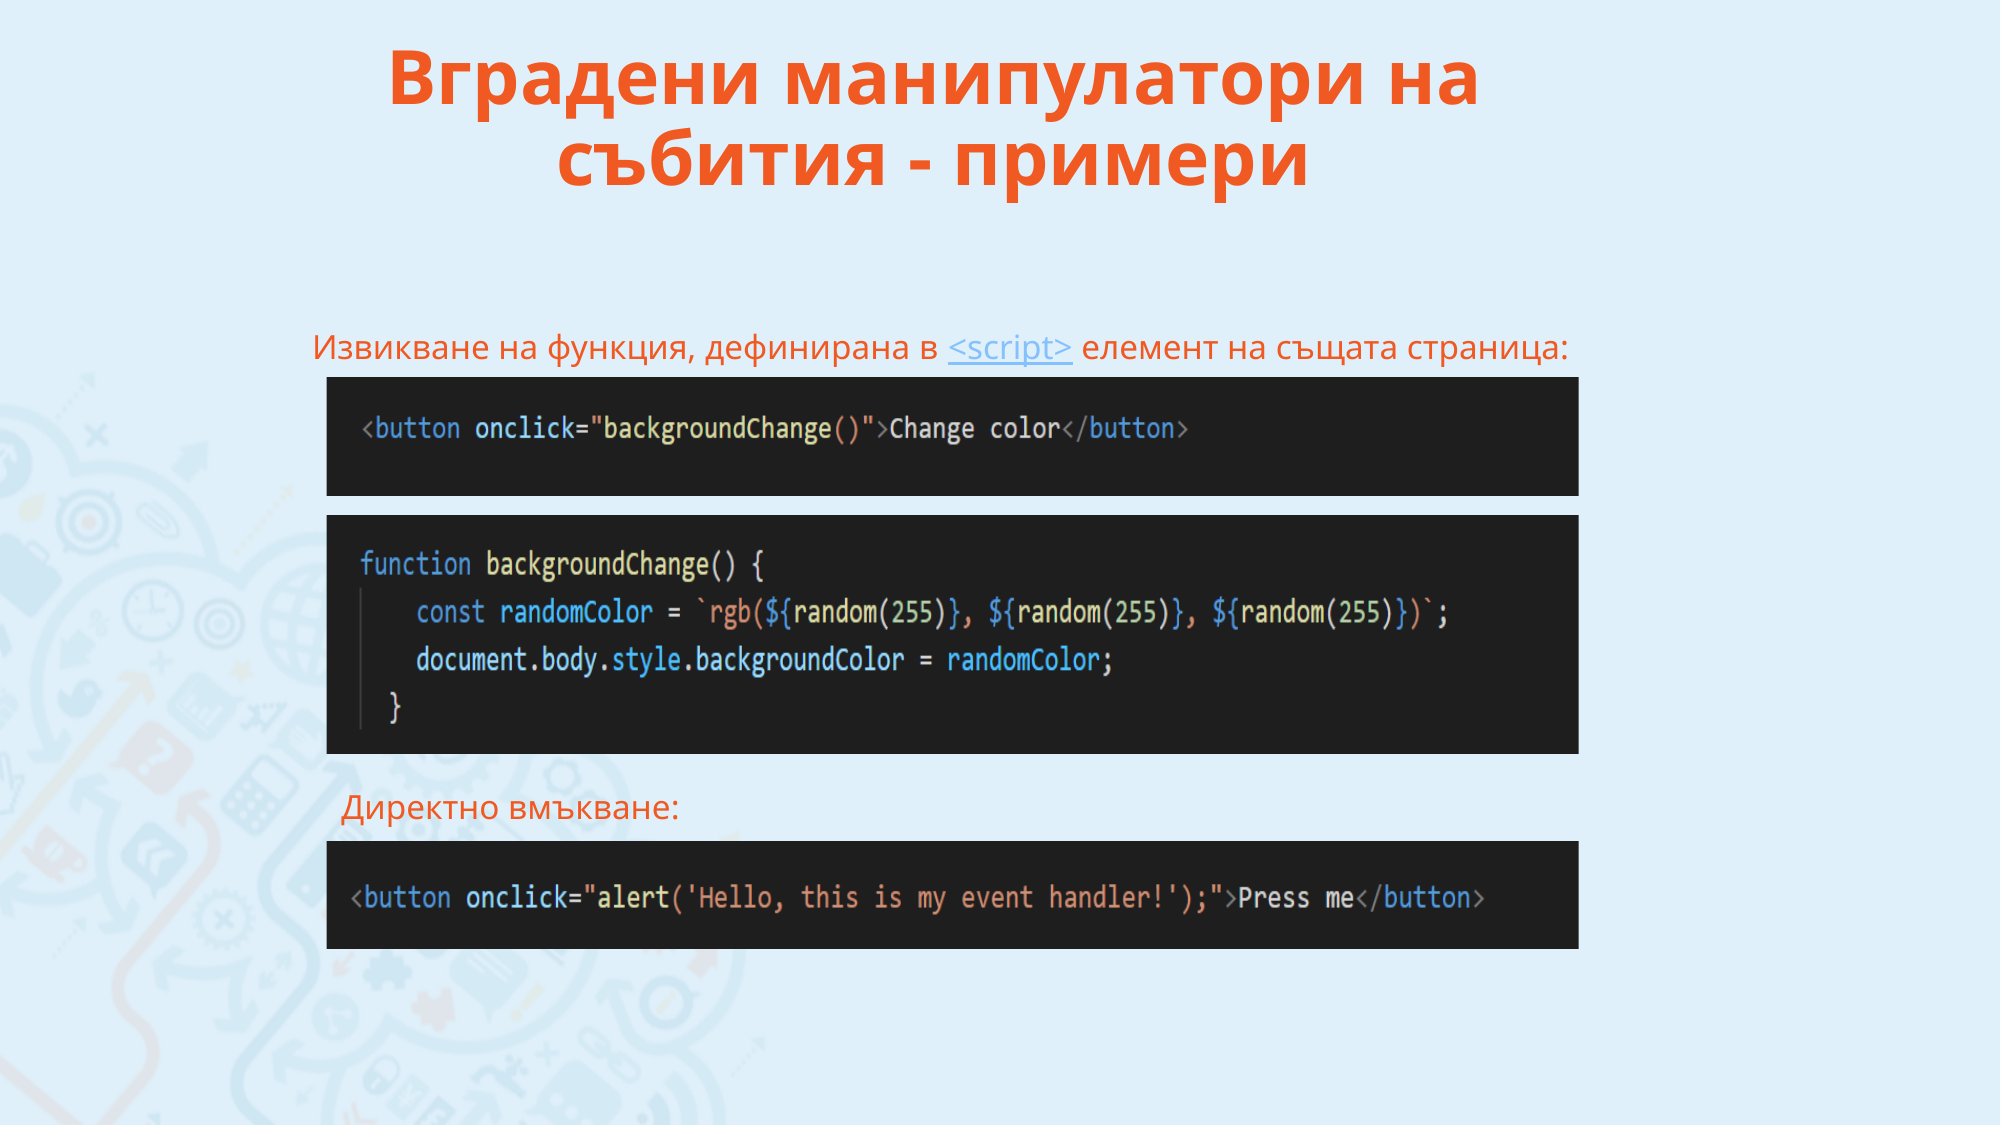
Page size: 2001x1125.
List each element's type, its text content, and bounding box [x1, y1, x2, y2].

title Вградени манипулатори на събития - примери [324, 45, 1544, 197]
text_box Директно вмъкване: [326, 779, 1059, 834]
text_box Извикване на функция, дефинирана в <script> елемент на същата страница: [297, 318, 1585, 379]
picture [0, 0, 2001, 1125]
